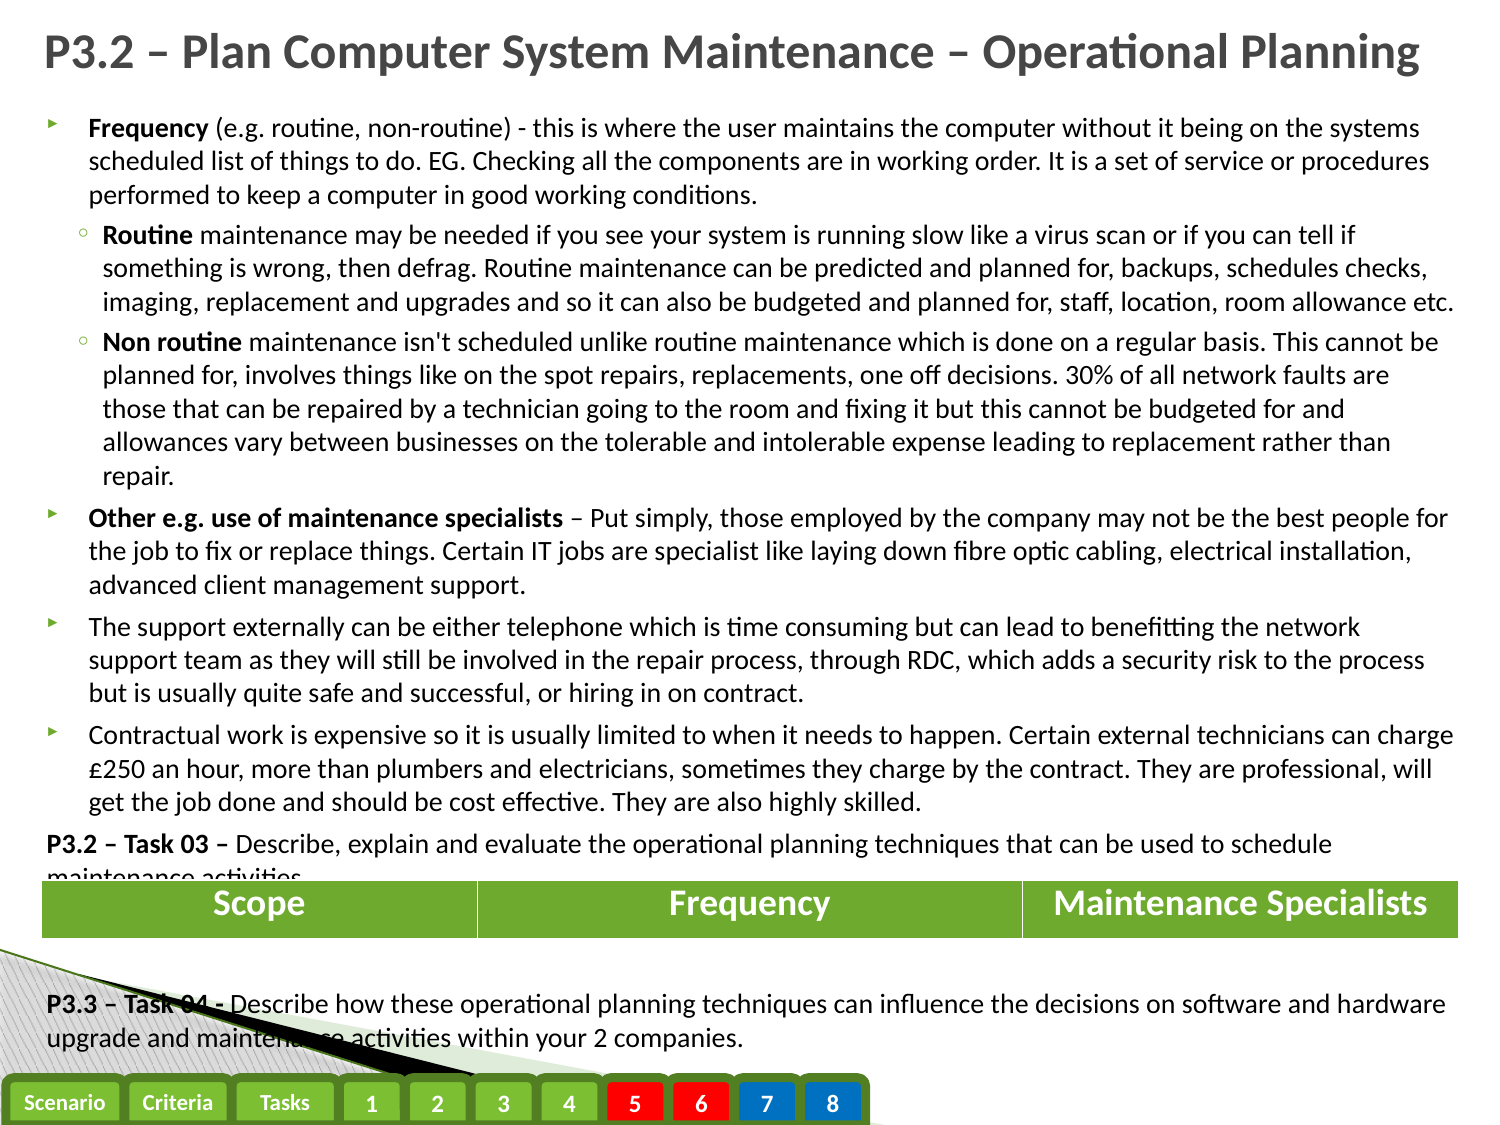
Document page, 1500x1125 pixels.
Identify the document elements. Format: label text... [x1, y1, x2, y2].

title P3.2 – Plan Computer System Maintenance – Operational Planning [29, 19, 1463, 79]
table_header Maintenance Specialists [1023, 881, 1458, 938]
list Frequency (e.g. routine, non-routine) - this is where the user maintains the computer without it being on the systems scheduled list of things to do. EG. Checking all the components are in working order. It is a set of service or procedures performed to keep a computer in good working conditions. Routine maintenance may be needed if you see your system is running slow like a virus scan or if you can tell if something is wrong, then defrag. Routine maintenance can be predicted and planned for, backups, schedules checks, imaging, replacement and upgrades and so it can also be budgeted and planned for, staff, location, room allowance etc. Non routine maintenance isn't scheduled unlike routine maintenance which is done on a regular basis. This cannot be planned for, involves things like on the spot repairs, replacements, one off decisions. 30% of all network faults are those that can be repaired by a technician going to the room and fixing it but this cannot be budgeted for and allowances vary between businesses on the tolerable and intolerable expense leading to replacement rather than repair. Other e.g. use of maintenance specialists – Put simply, those employed by the company may not be the best people for the job to fix or replace things. Certain IT jobs are specialist like laying down fibre optic cabling, electrical installation, advanced client management support. The support externally can be either telephone which is time consuming but can lead to benefitting the network support team as they will still be involved in the repair process, through RDC, which adds a security risk to the process but is usually quite safe and successful, or hiring in on contract. Contractual work is expensive so it is usually limited to when it needs to happen. Certain external technicians can charge £250 an hour, more than plumbers and electricians, sometimes they charge by the contract. They are professional, will get the job done and should be cost effective. They are also highly skilled. P3.2 – Task 03 – Describe, explain and evaluate the operational planning techniques that can be used to schedule maintenance activities. P3.3 – Task 04 - Describe how these operational planning techniques can influence the decisions on software and hardware upgrade and maintenance activities within your 2 companies. [29, 101, 1471, 1000]
table_header Scope [42, 881, 477, 938]
table_header Frequency [478, 881, 1022, 938]
